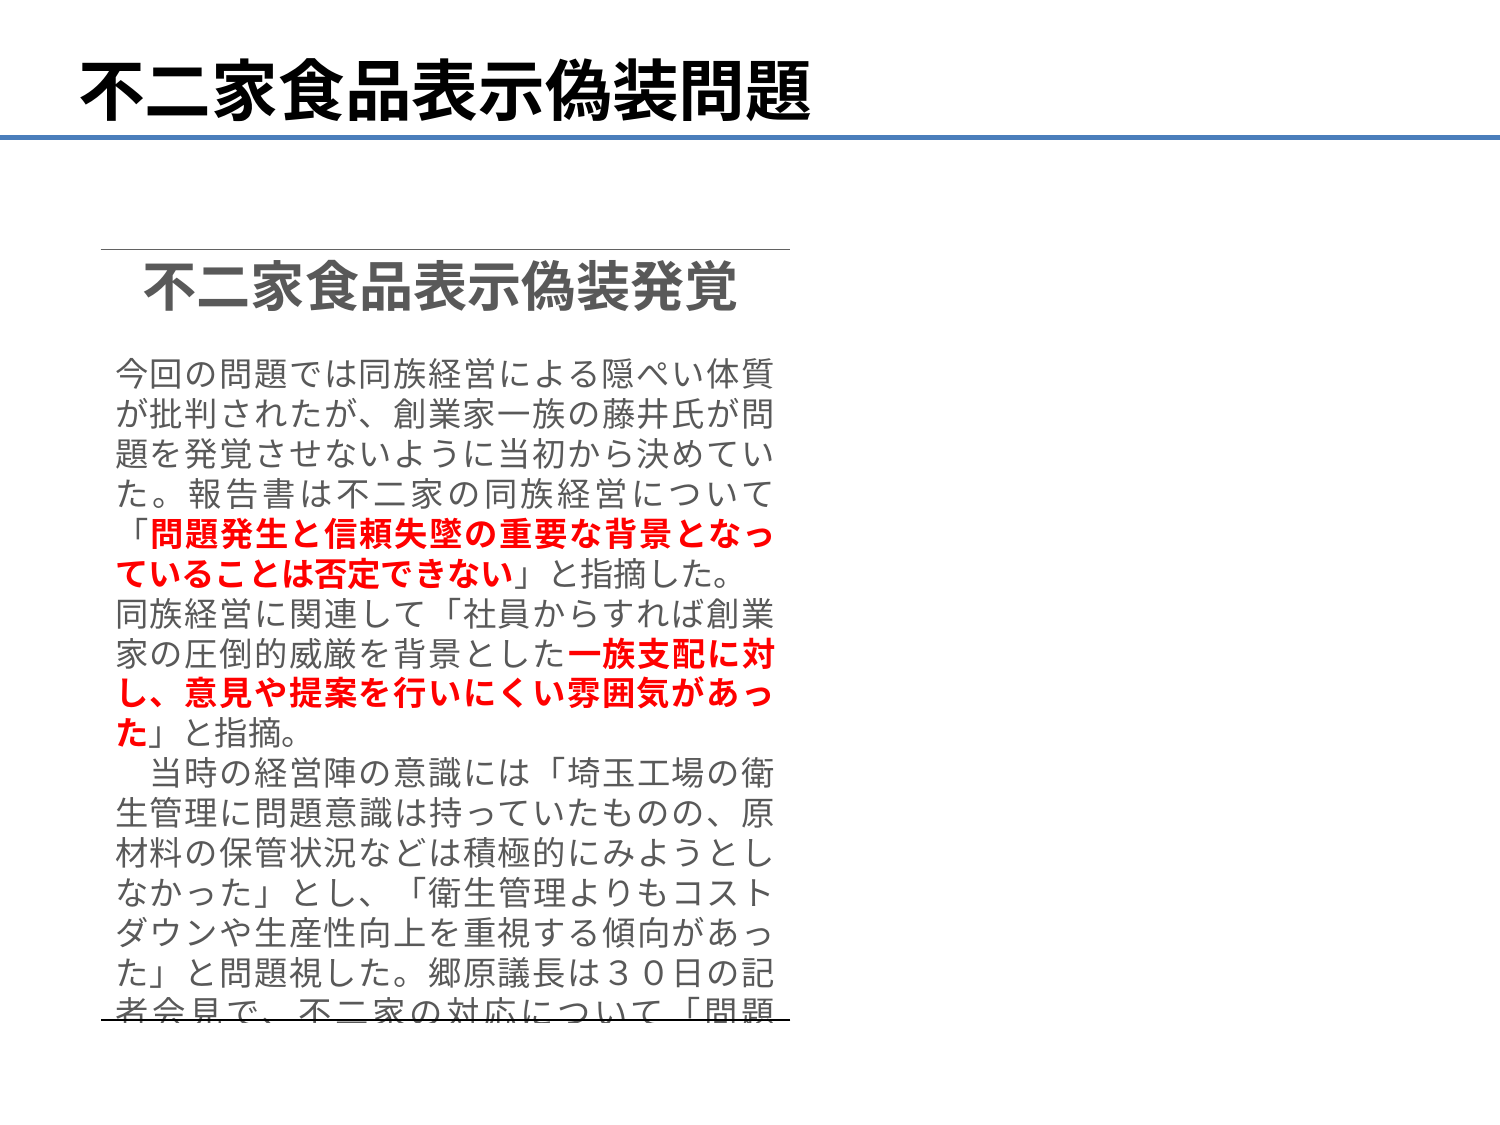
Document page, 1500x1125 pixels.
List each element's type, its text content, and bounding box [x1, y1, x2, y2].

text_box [100, 184, 791, 1125]
text_box 不二家食品表示偽装問題 [63, 41, 828, 136]
